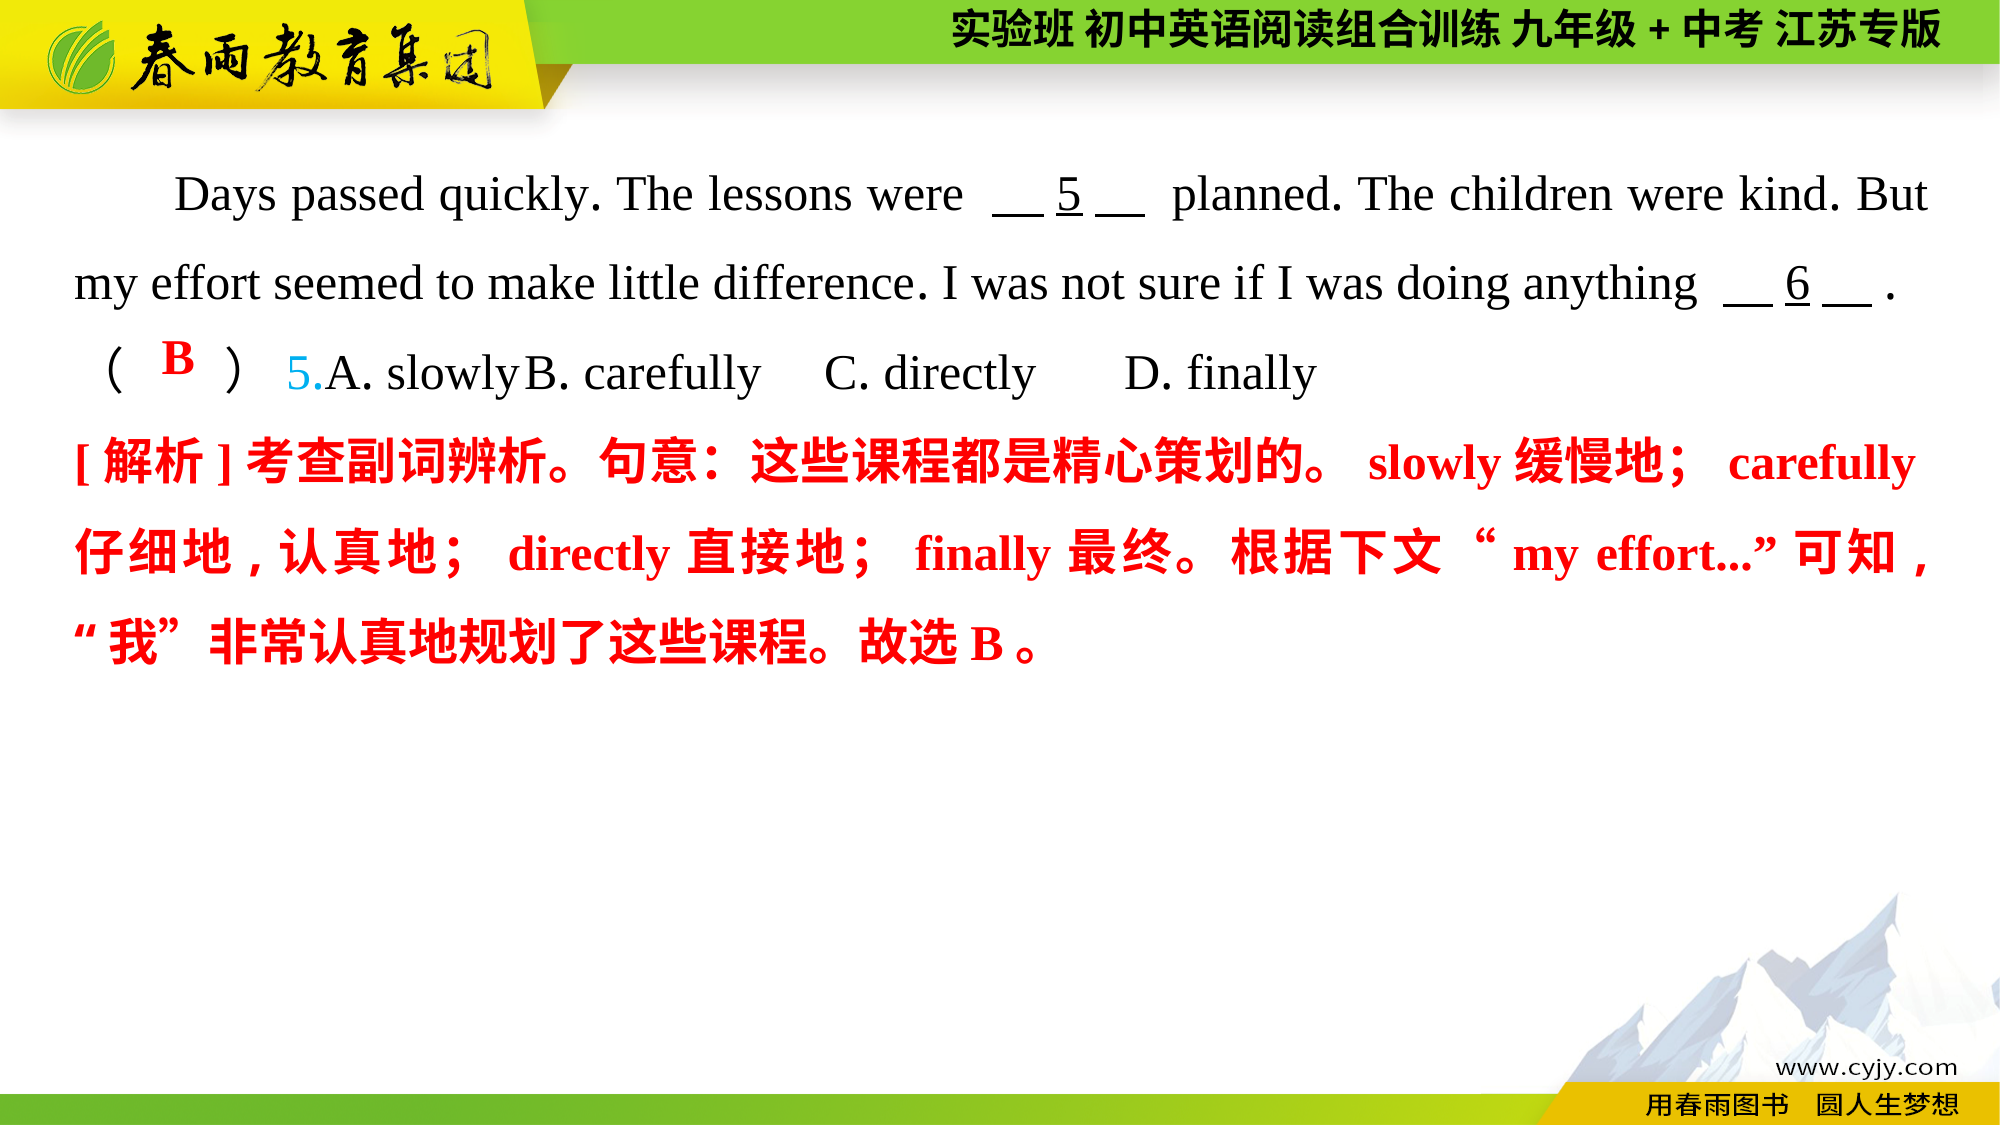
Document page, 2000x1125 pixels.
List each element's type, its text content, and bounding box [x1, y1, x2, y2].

text_box （ ）5.A. slowly B. carefully C. directly D. finally [59, 302, 1944, 392]
picture [0, 0, 2000, 1125]
text_box [解析]考查副词辨析。句意：这些课程都是精心策划的。slowly缓慢地；carefully仔细地,认真地；directly直接地；finally最终。根据下文“my effort...”可知,“我”非常认真地规划了这些课程。故选B。 [59, 392, 1944, 678]
list Days passed quickly. The lessons were 5 planned. The children were kind. But my effort seemed to make little difference. I was not sure if I was doing anything 6 . [59, 122, 1944, 302]
text_box B [146, 317, 210, 392]
